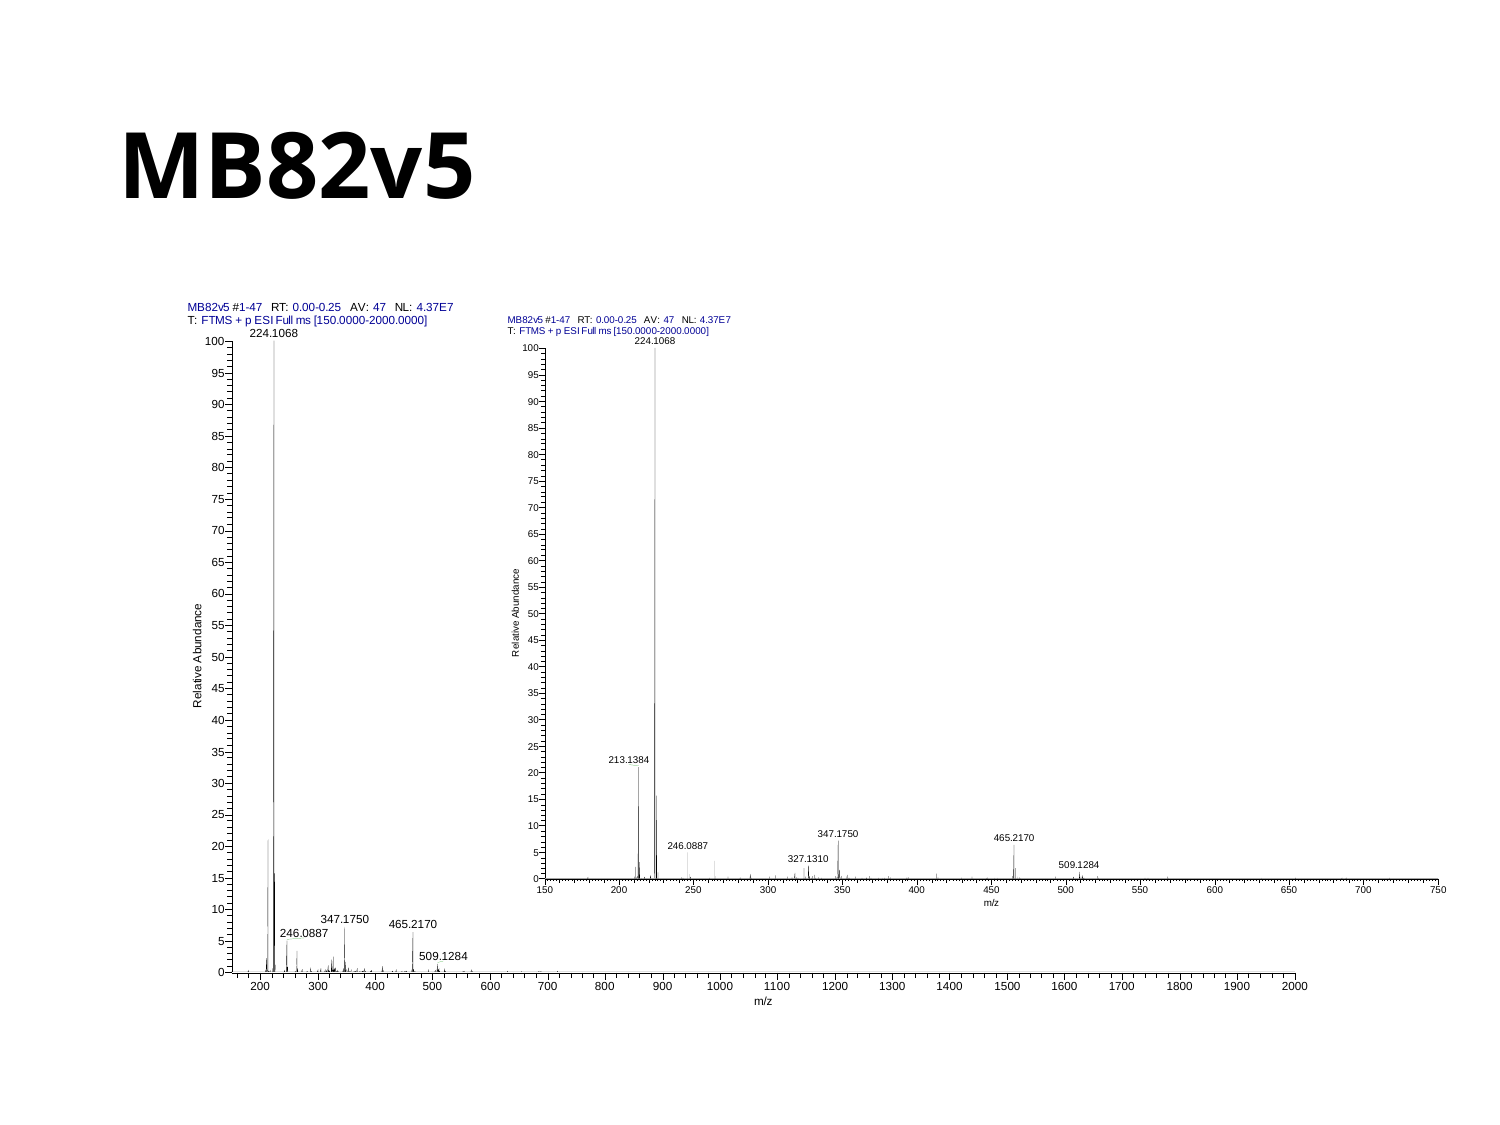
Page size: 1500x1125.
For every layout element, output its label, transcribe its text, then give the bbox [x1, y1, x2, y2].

picture [506, 313, 1455, 914]
title MB82v5 [103, 59, 1397, 278]
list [186, 299, 1314, 1014]
